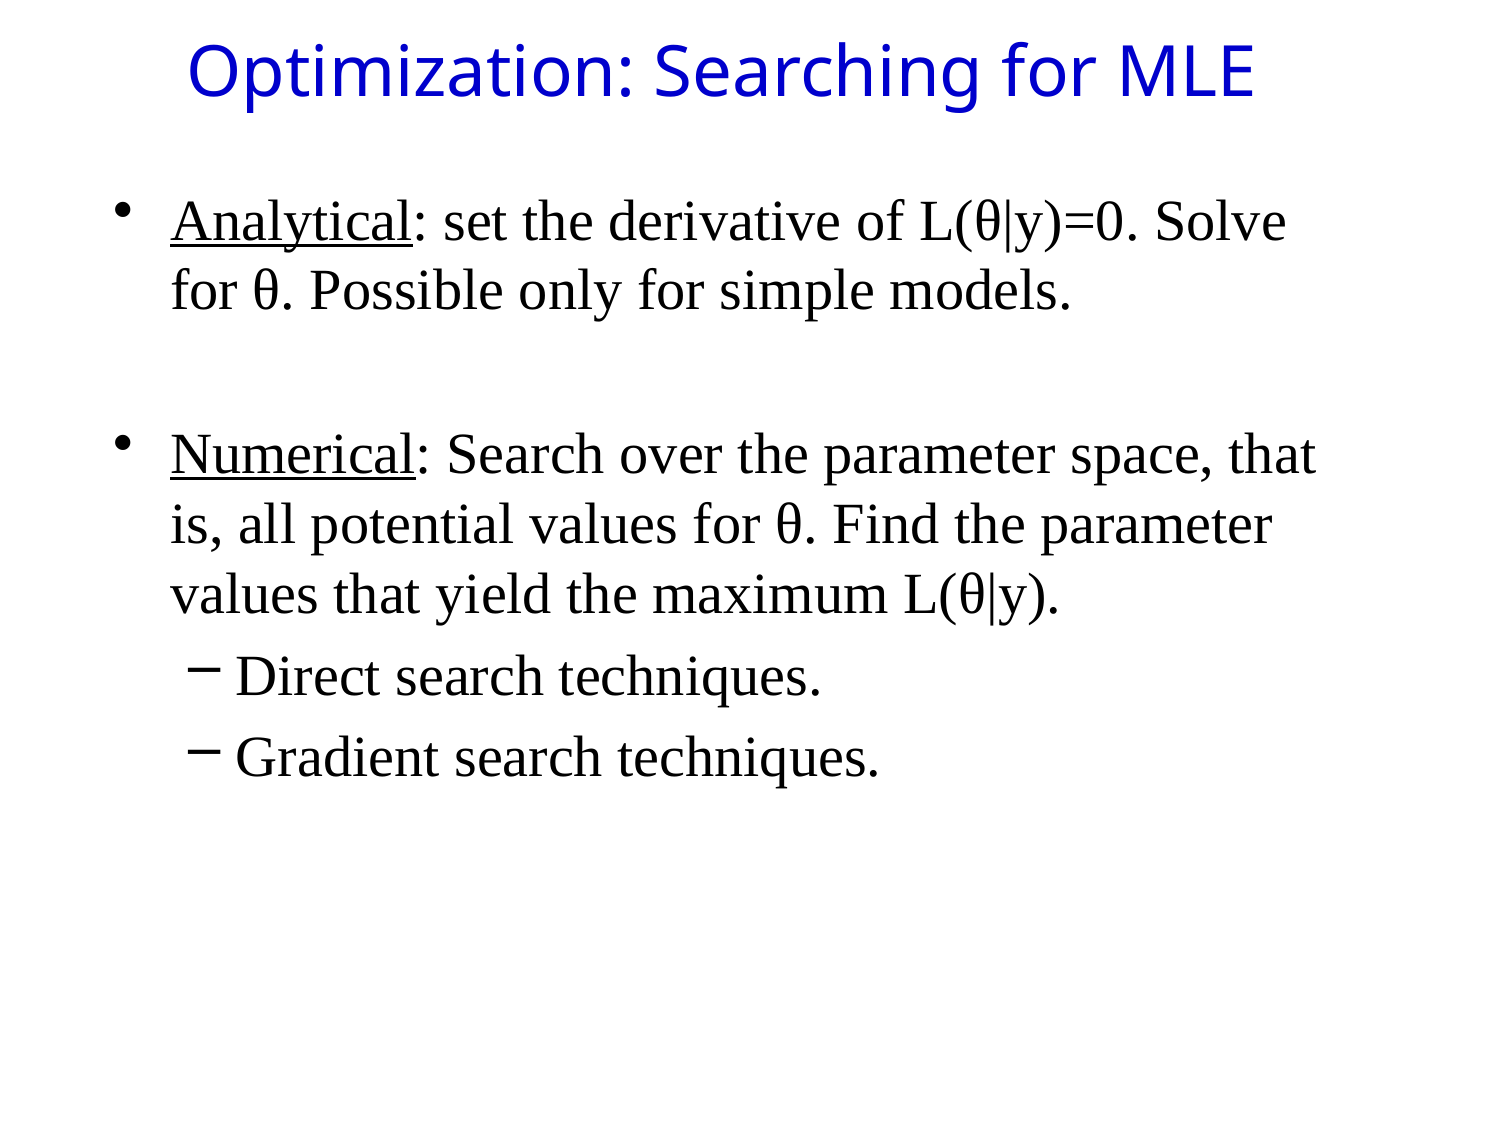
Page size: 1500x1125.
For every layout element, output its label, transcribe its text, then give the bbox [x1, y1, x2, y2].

list Analytical: set the derivative of L(θ|y)=0. Solve for θ. Possible only for simple models. Numerical: Search over the parameter space, that is, all potential values for θ. Find the parameter values that yield the maximum L(θ|y). Direct search techniques. Gradient search techniques. [99, 174, 1368, 851]
title Optimization: Searching for MLE [149, 0, 1295, 119]
